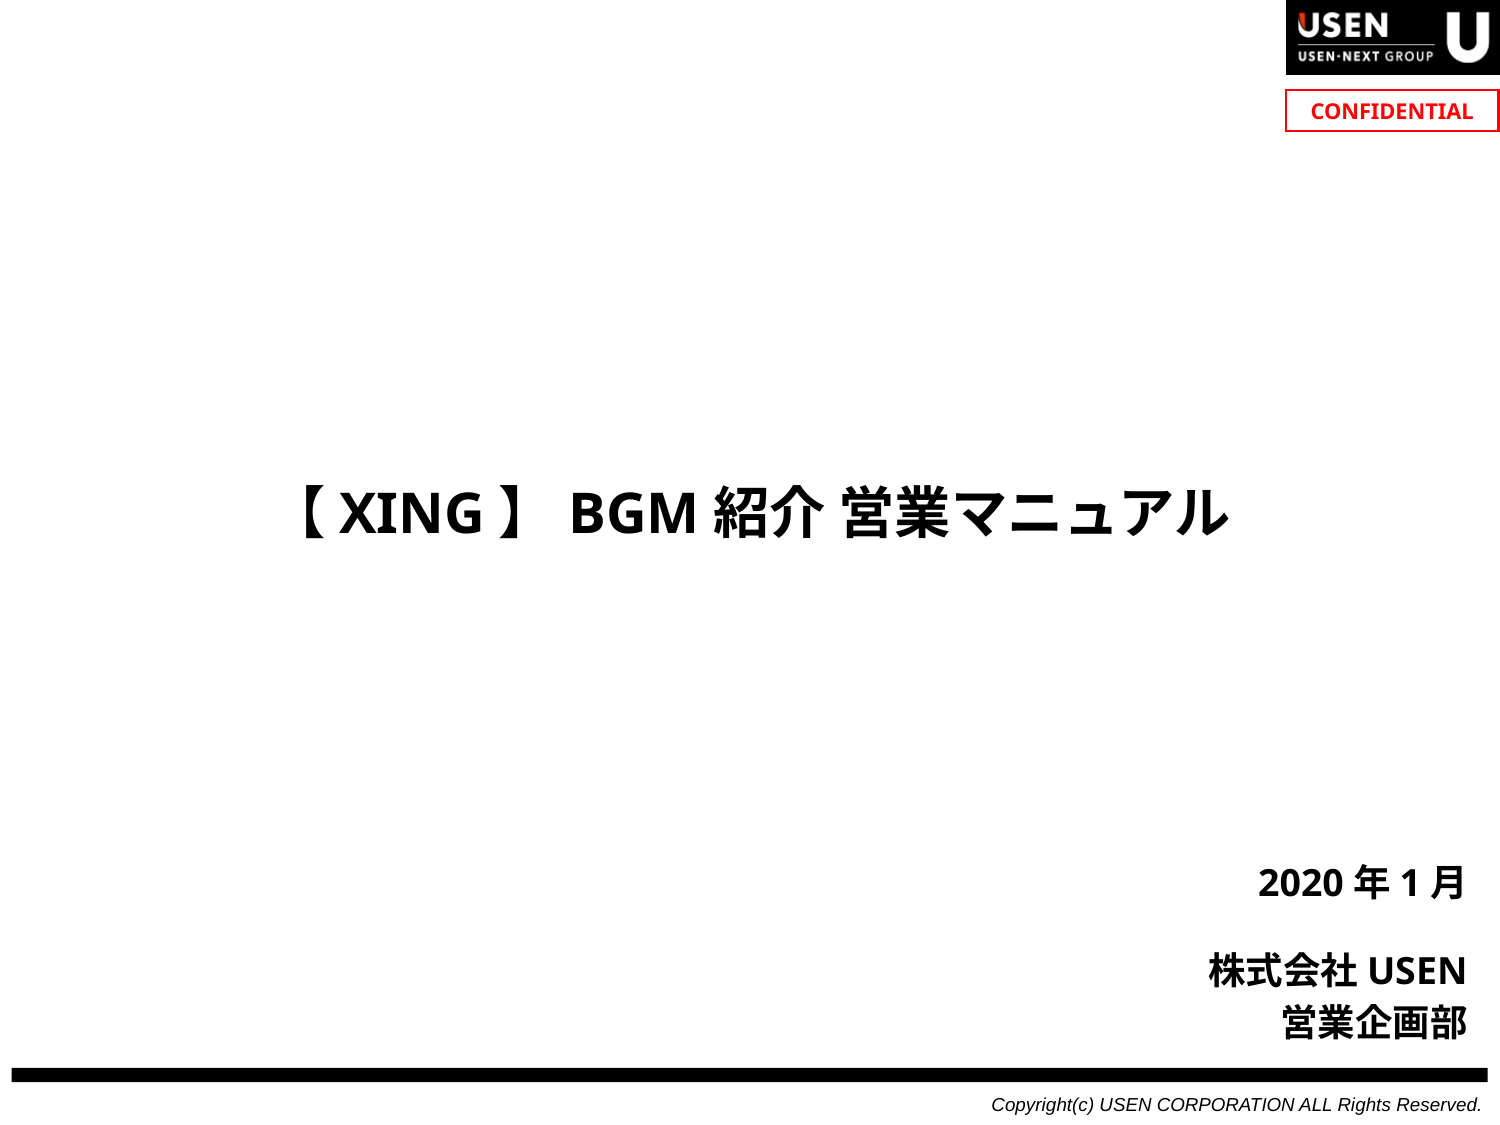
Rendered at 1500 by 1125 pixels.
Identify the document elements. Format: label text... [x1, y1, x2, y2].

picture [1286, 0, 1500, 75]
title 【XING】BGM紹介 営業マニュアル [165, 444, 1335, 579]
subtitle 2020年1月 株式会社USEN 営業企画部 [11, 851, 1483, 1089]
text_box CONFIDENTIAL [1285, 89, 1499, 132]
